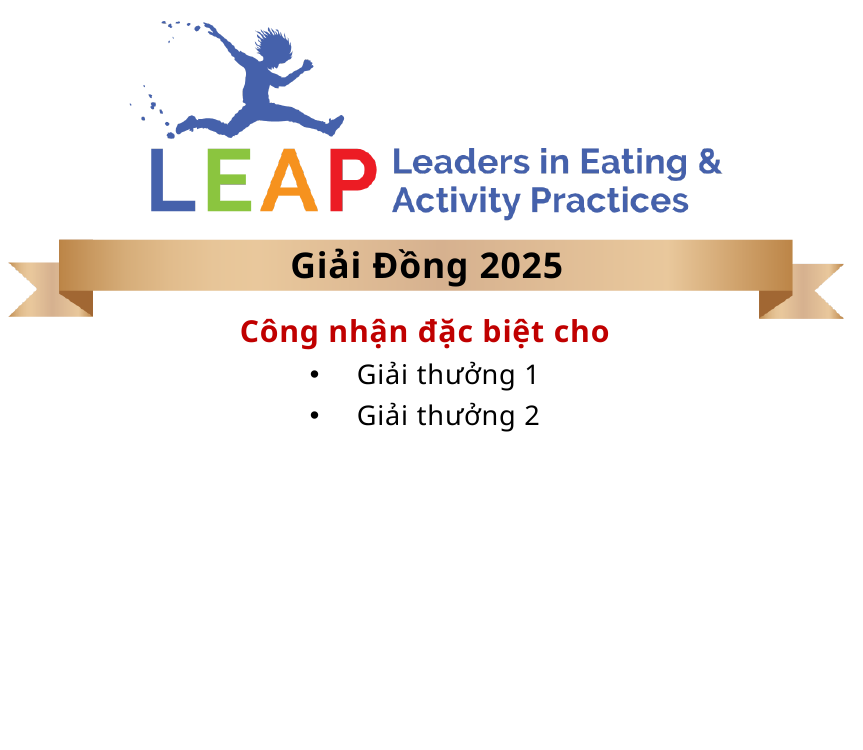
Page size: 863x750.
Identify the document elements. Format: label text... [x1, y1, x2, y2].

list Công nhận đặc biệt cho Giải thưởng 1 Giải thưởng 2 [92, 309, 758, 604]
title Giải Đồng 2025 [65, 240, 788, 294]
picture [1, 0, 863, 338]
